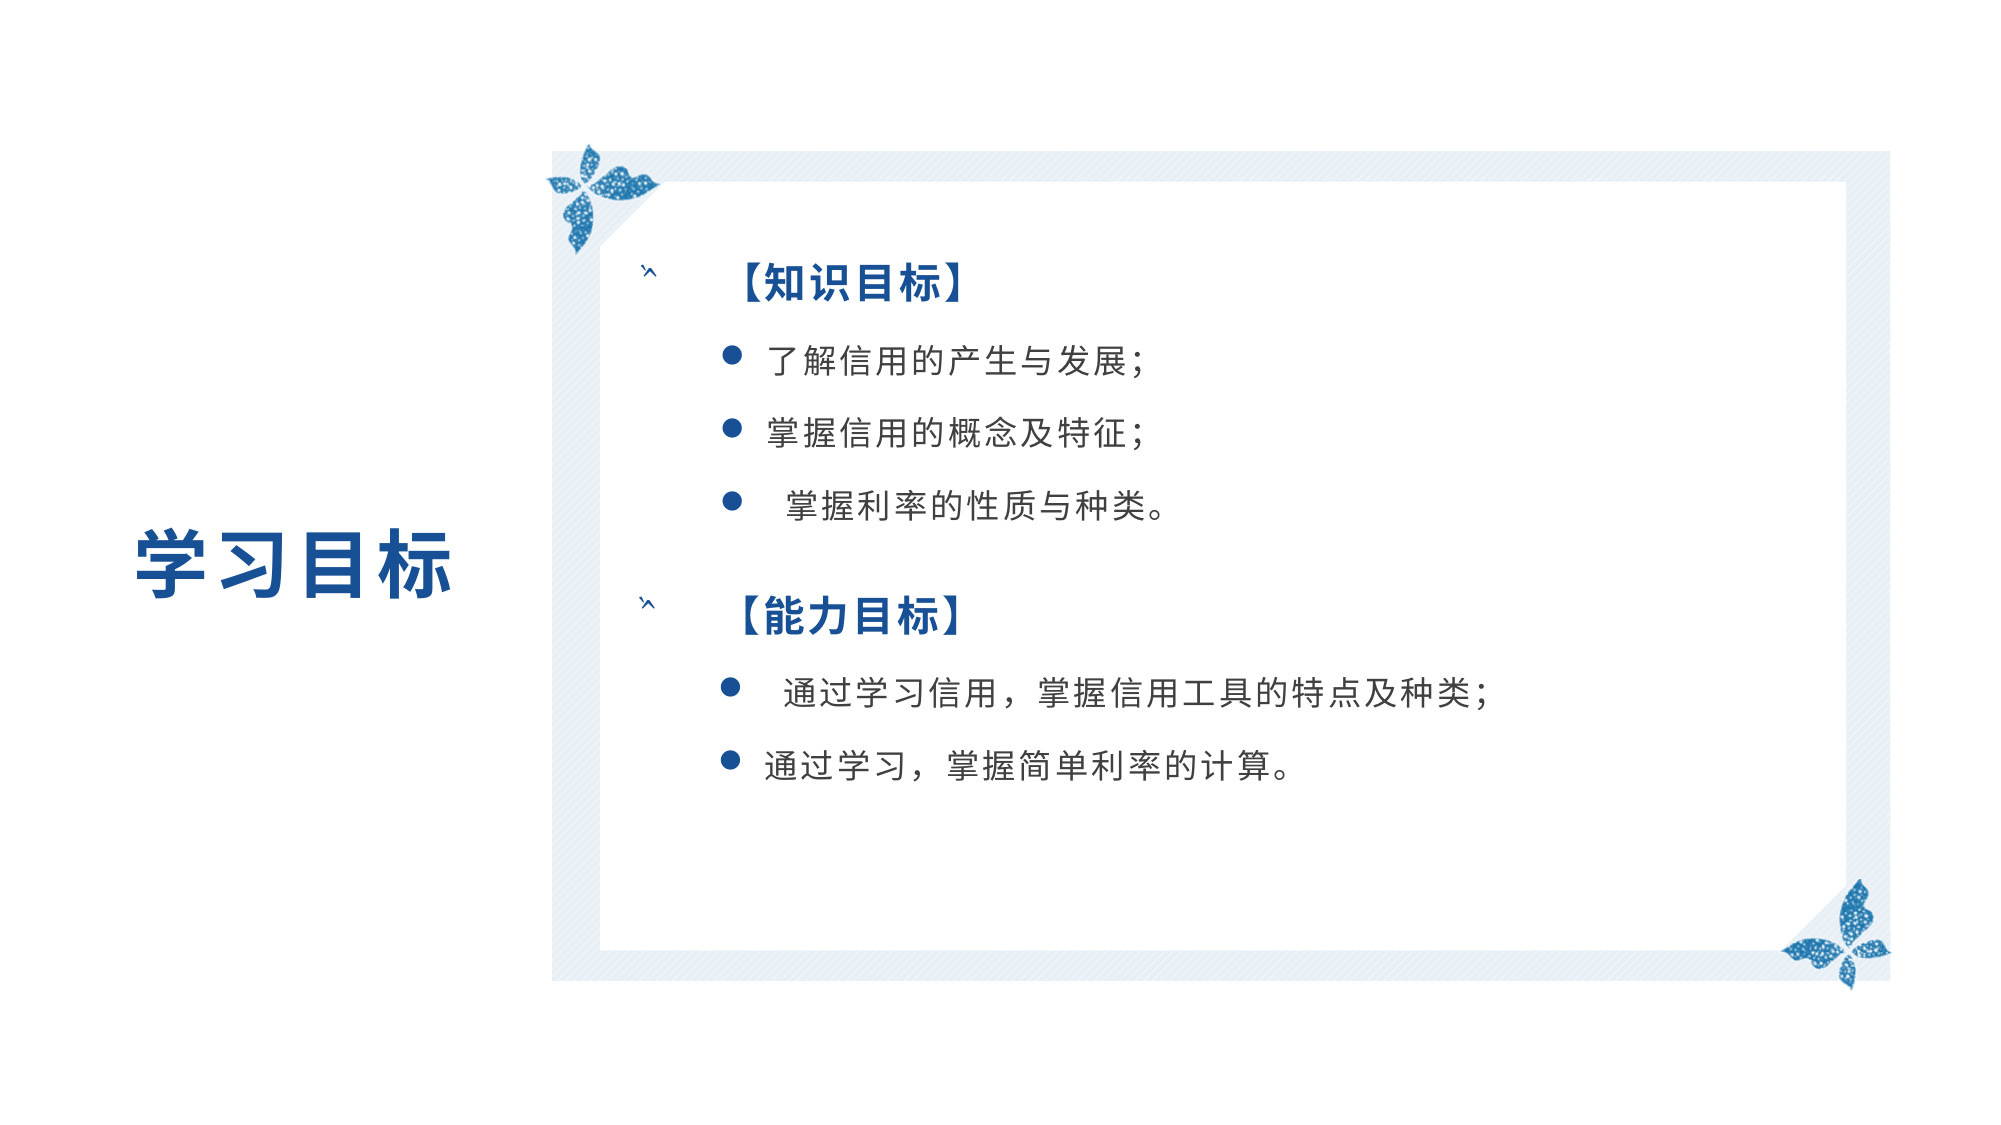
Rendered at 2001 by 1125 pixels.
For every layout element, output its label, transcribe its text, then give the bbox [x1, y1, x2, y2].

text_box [552, 150, 1891, 981]
picture [518, 120, 664, 260]
picture [1777, 879, 1898, 991]
text_box 学习目标 [117, 465, 474, 660]
